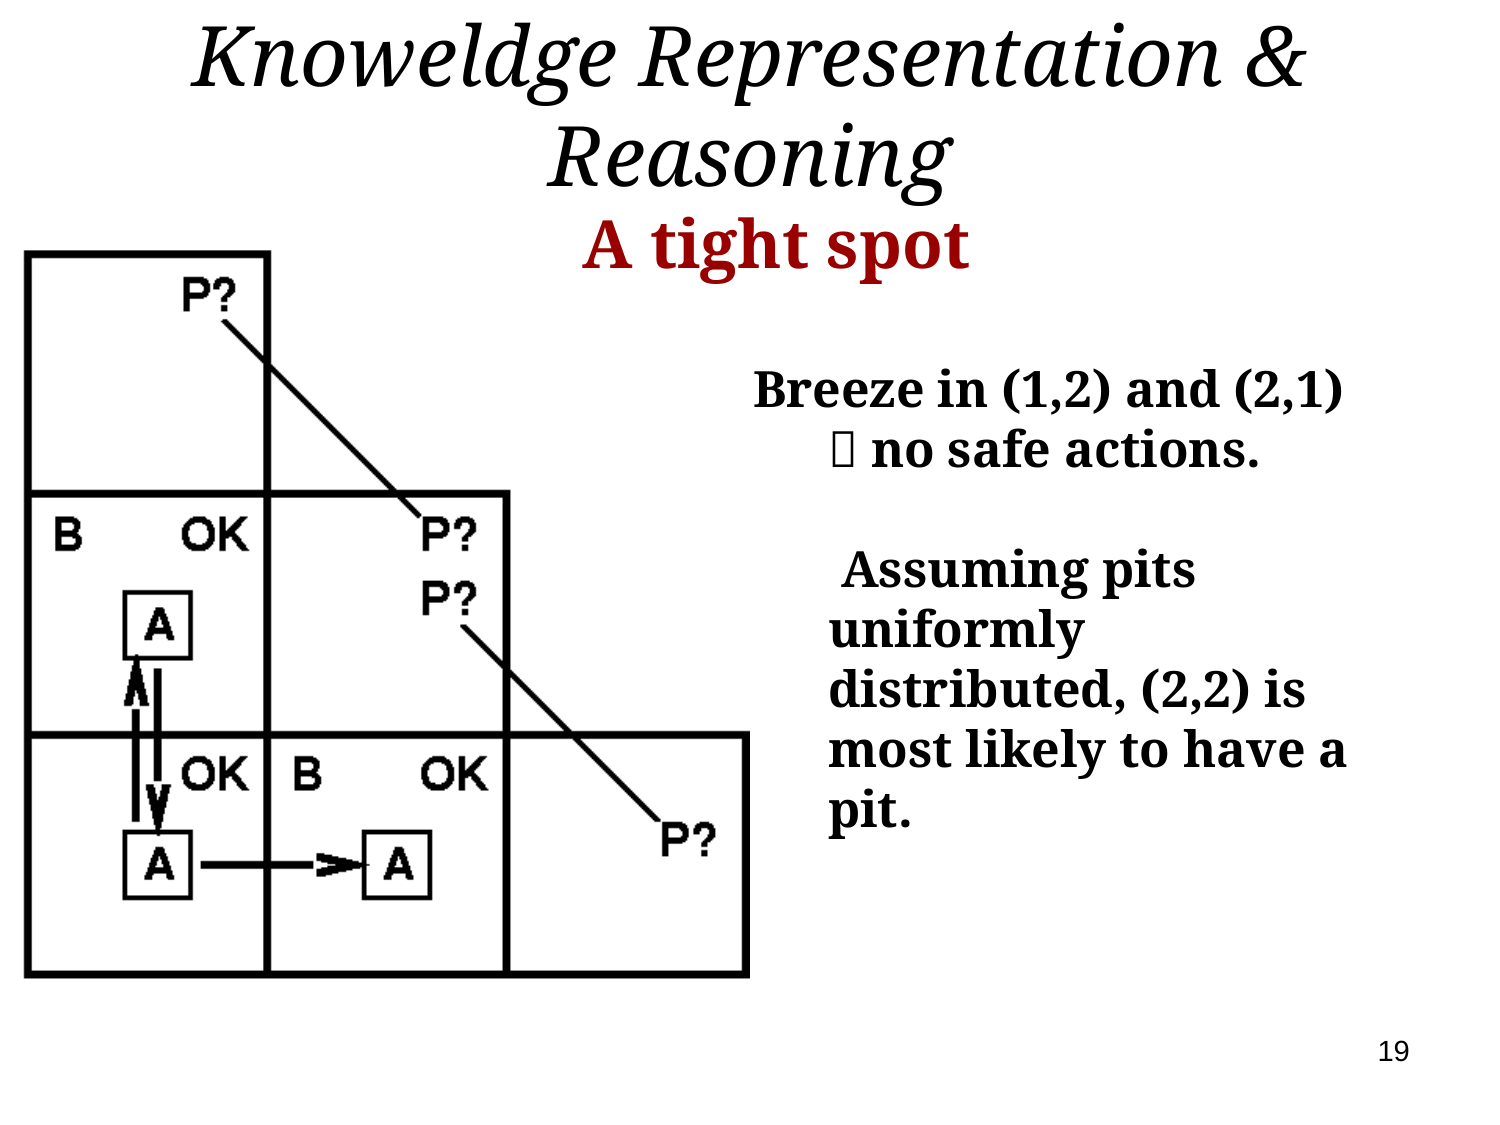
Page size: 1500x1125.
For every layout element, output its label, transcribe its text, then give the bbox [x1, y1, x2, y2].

picture [18, 249, 751, 985]
text_box A tight spot [567, 195, 986, 290]
title Knoweldge Representation & Reasoning [74, 44, 1426, 162]
list [74, 172, 1426, 1006]
slide_number 19 [1074, 1024, 1426, 1103]
text_box Breeze in (1,2) and (2,1)  no safe actions. Assuming pits uniformly distributed, (2,2) is most likely to have a pit. [754, 350, 1394, 930]
